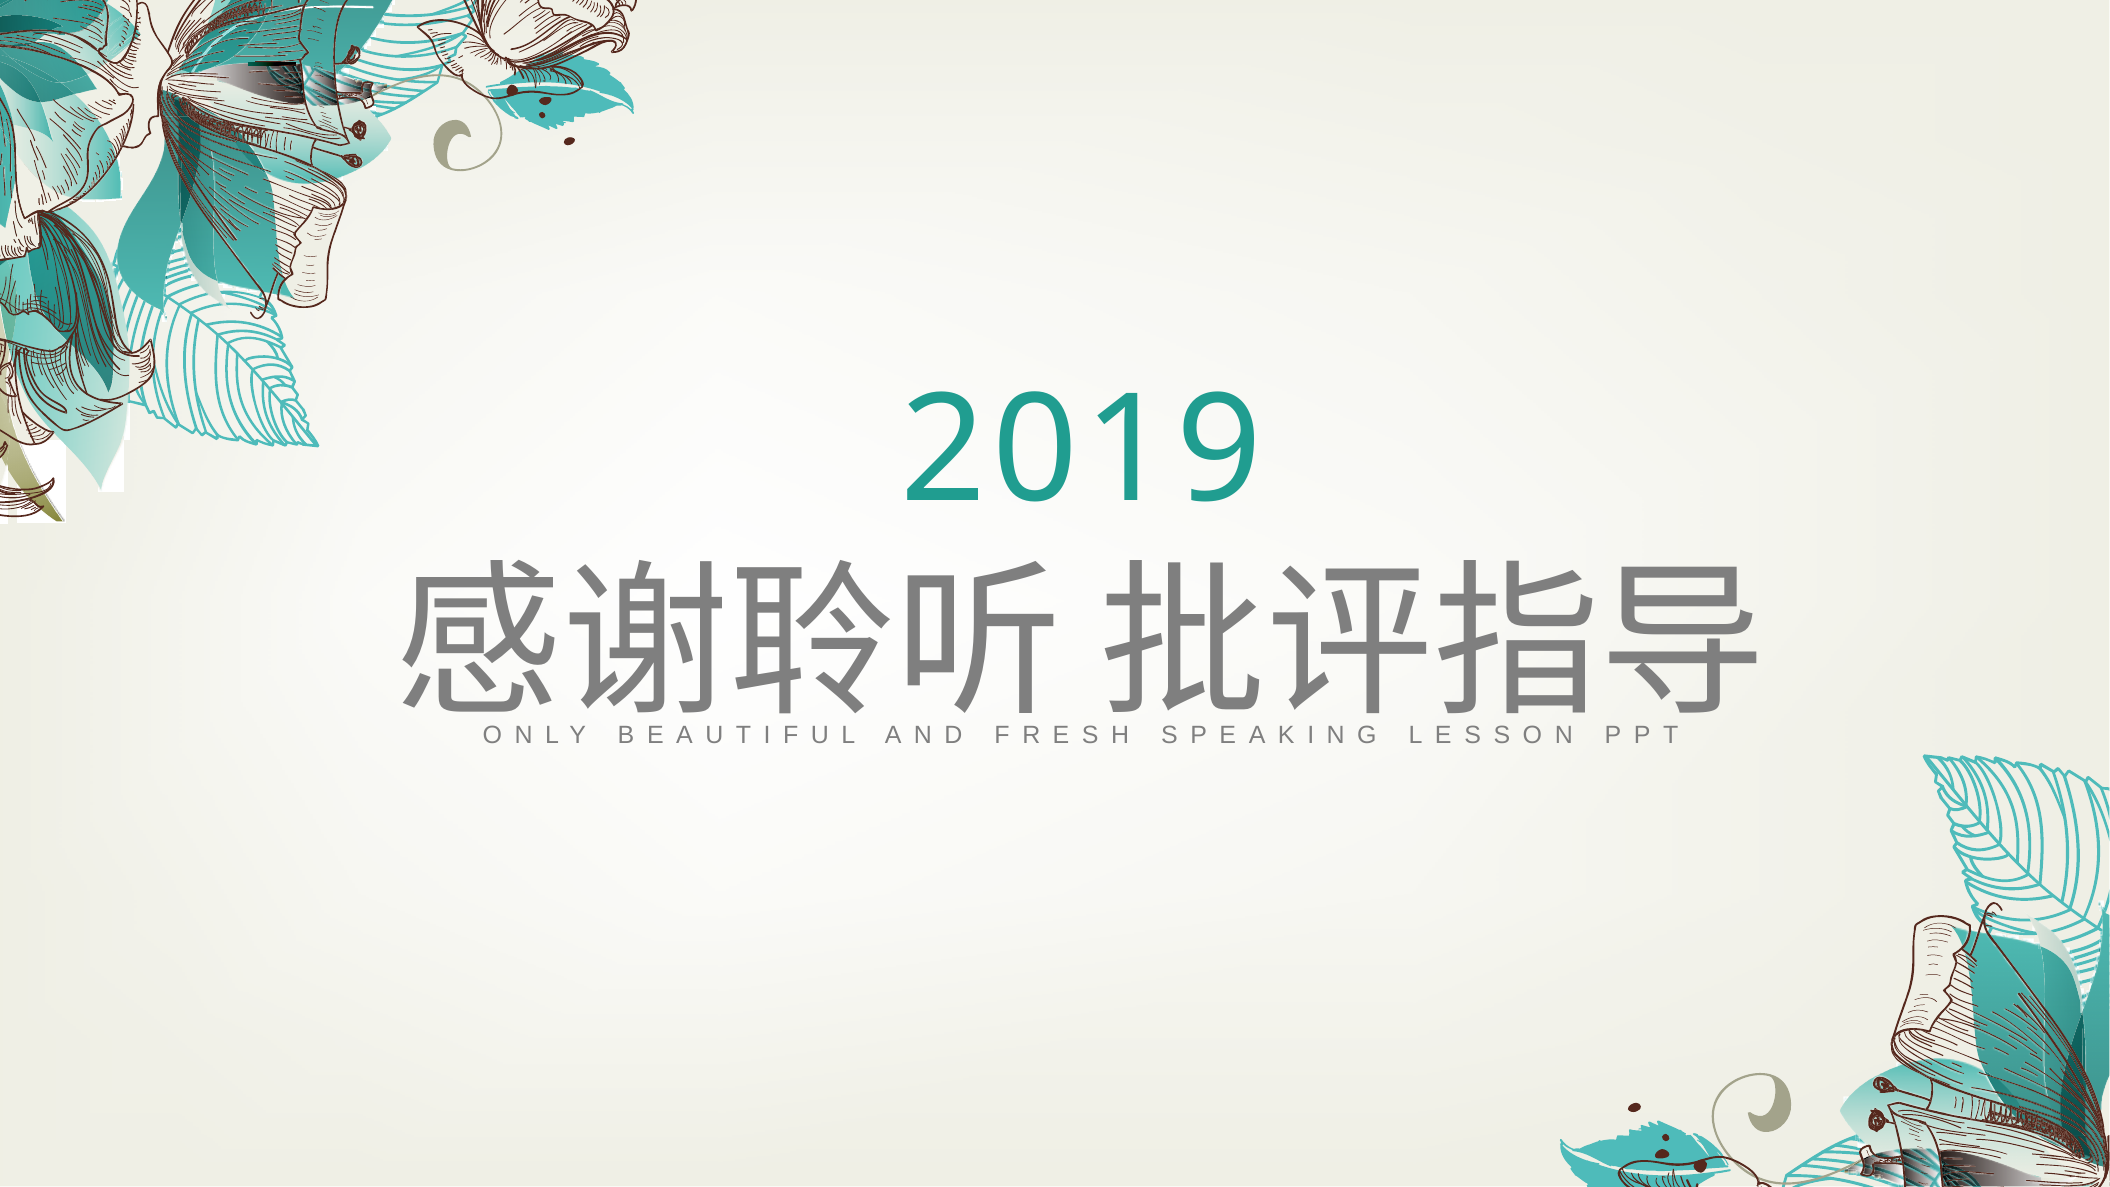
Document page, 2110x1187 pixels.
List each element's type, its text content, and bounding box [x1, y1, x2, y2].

text_box 感谢聆听 批评指导 [354, 528, 1555, 740]
picture [1555, 525, 2110, 1187]
text_box 2019 [863, 345, 1300, 528]
picture [0, 0, 638, 646]
text_box ONLY BEAUTIFUL AND FRESH SPEAKING LESSON PPT [471, 740, 1555, 755]
